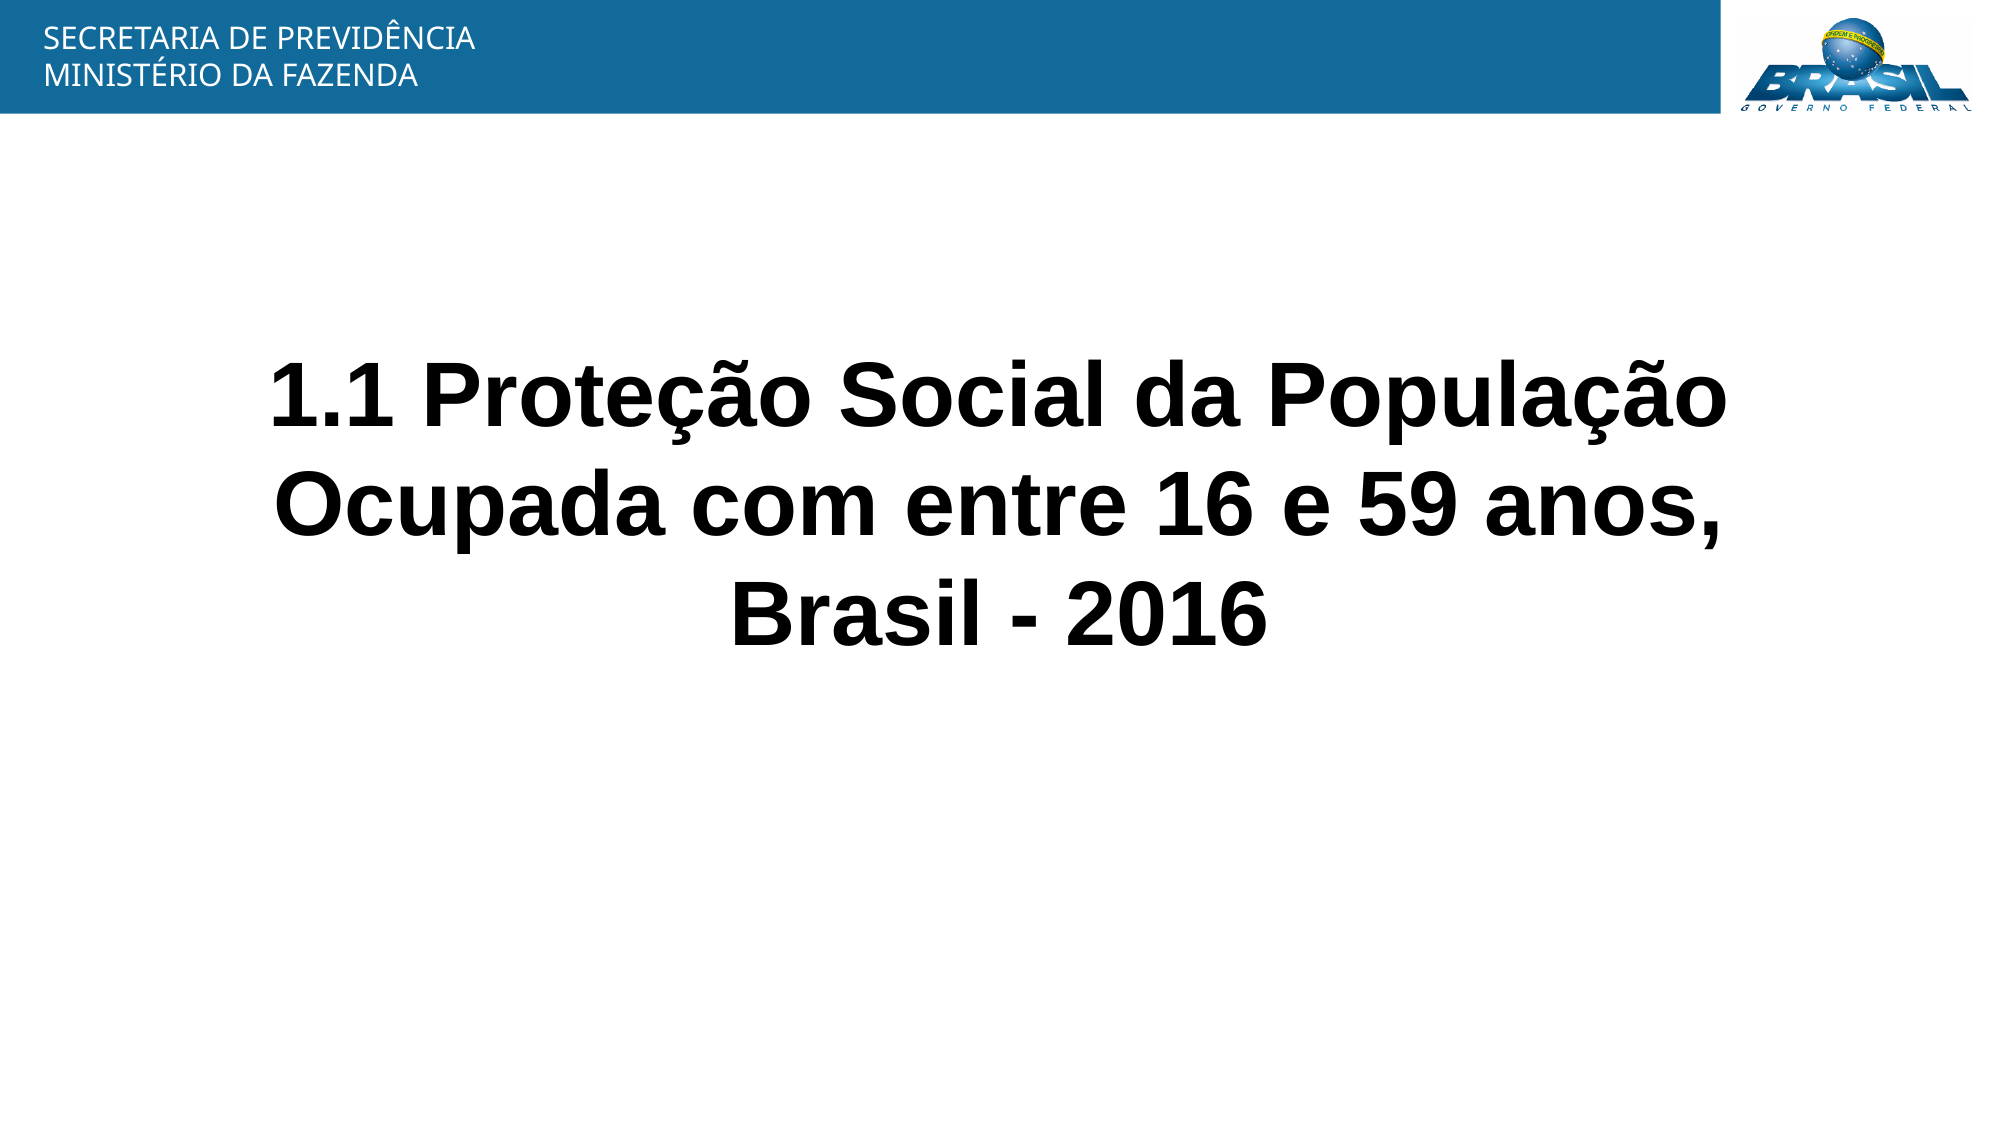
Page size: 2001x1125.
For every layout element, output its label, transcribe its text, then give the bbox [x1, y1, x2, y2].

picture [1741, 18, 1972, 111]
text_box 1.1 Proteção Social da População Ocupada com entre 16 e 59 anos, Brasil - 2016 [173, 326, 1827, 798]
